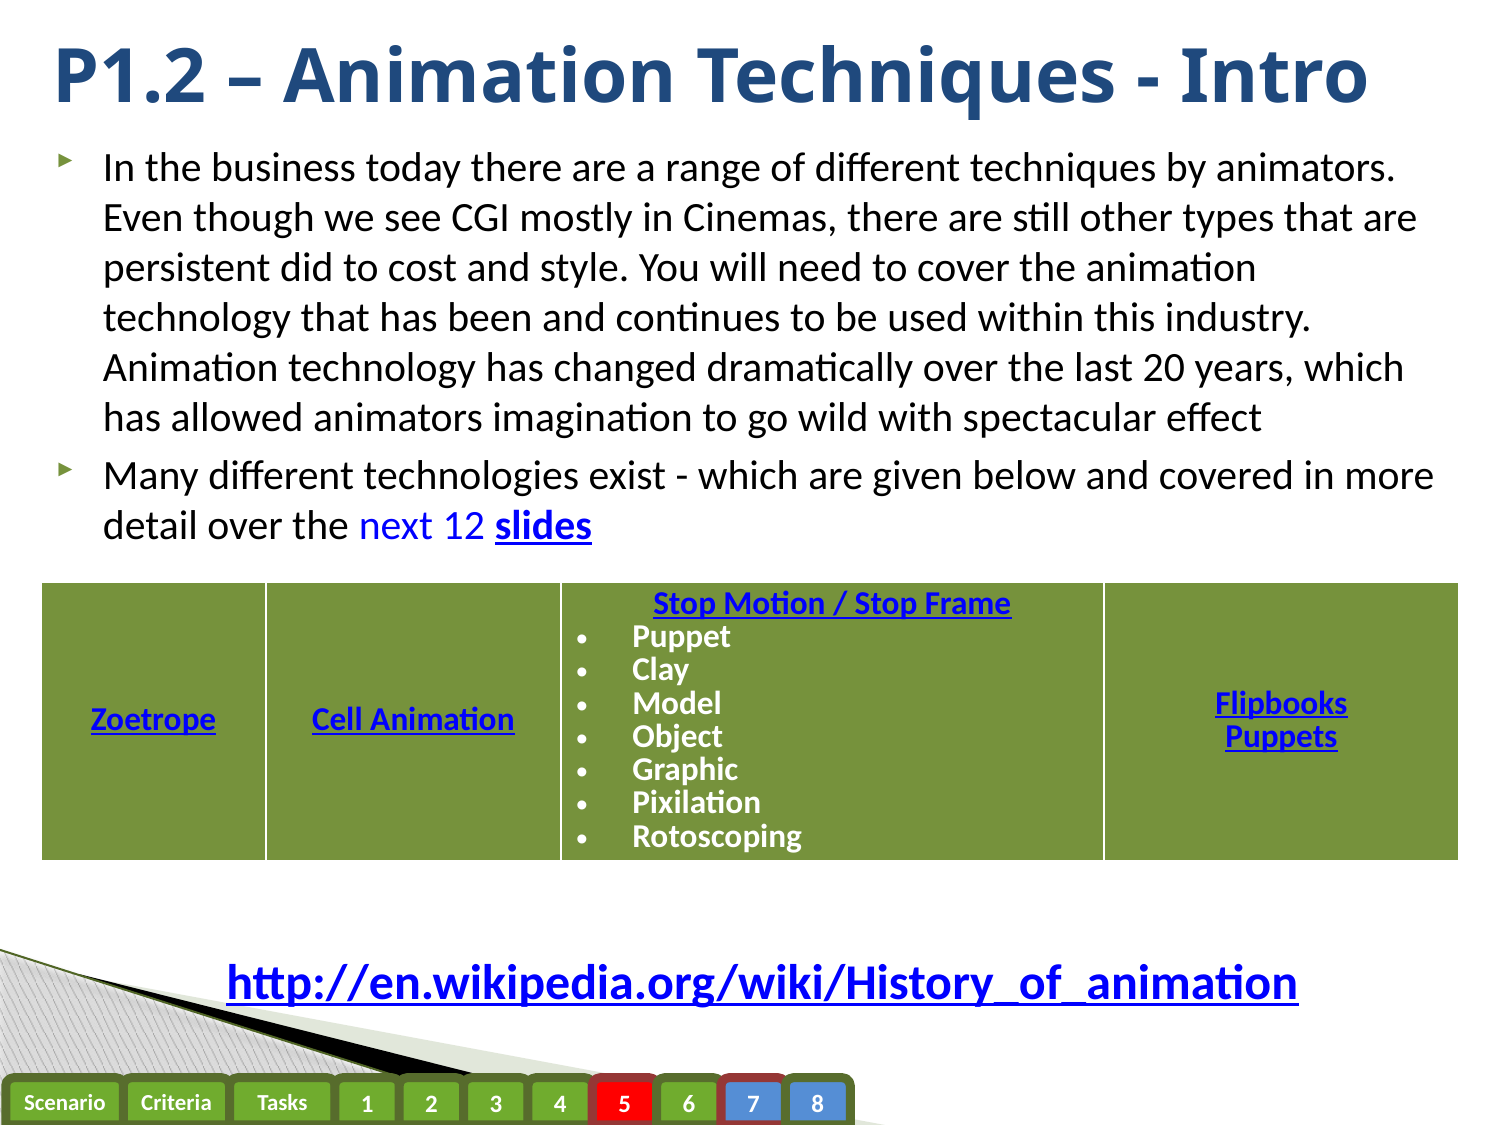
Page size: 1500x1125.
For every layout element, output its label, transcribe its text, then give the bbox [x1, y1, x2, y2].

table_header Cell Animation [267, 583, 560, 860]
table_header Flipbooks Puppets [1105, 583, 1458, 860]
table_header Stop Motion / Stop Frame Puppet Clay Model Object Graphic Pixilation Rotoscoping [562, 583, 1103, 860]
list In the business today there are a range of different techniques by animators. Even though we see CGI mostly in Cinemas, there are still other types that are persistent did to cost and style. You will need to cover the animation technology that has been and continues to be used within this industry. Animation technology has changed dramatically over the last 20 years, which has allowed animators imagination to go wild with spectacular effect Many different technologies exist - which are given below and covered in more detail over the next 12 slides http://en.wikipedia.org/wiki/History_of_animation [41, 131, 1467, 941]
table_header Zoetrope [42, 583, 265, 860]
text_box P1.2 – Animation Techniques - Intro [37, 19, 1471, 126]
